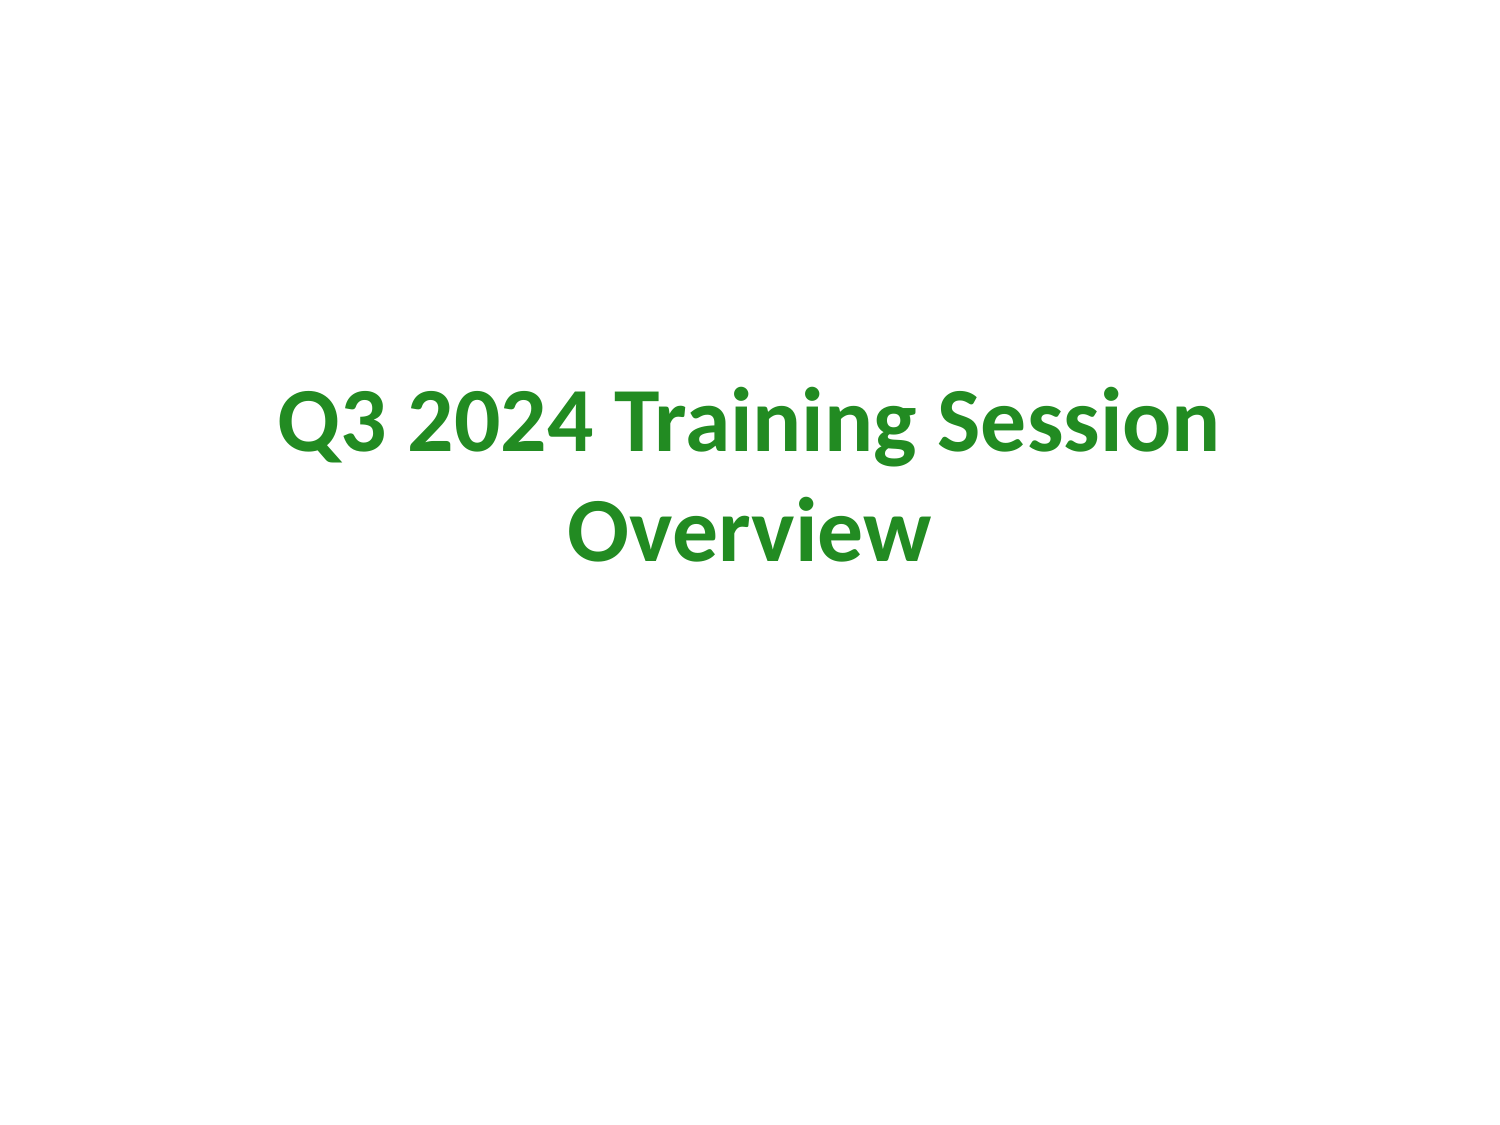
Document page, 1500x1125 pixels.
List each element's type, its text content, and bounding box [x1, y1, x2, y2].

title Q3 2024 Training Session Overview [112, 349, 1388, 591]
